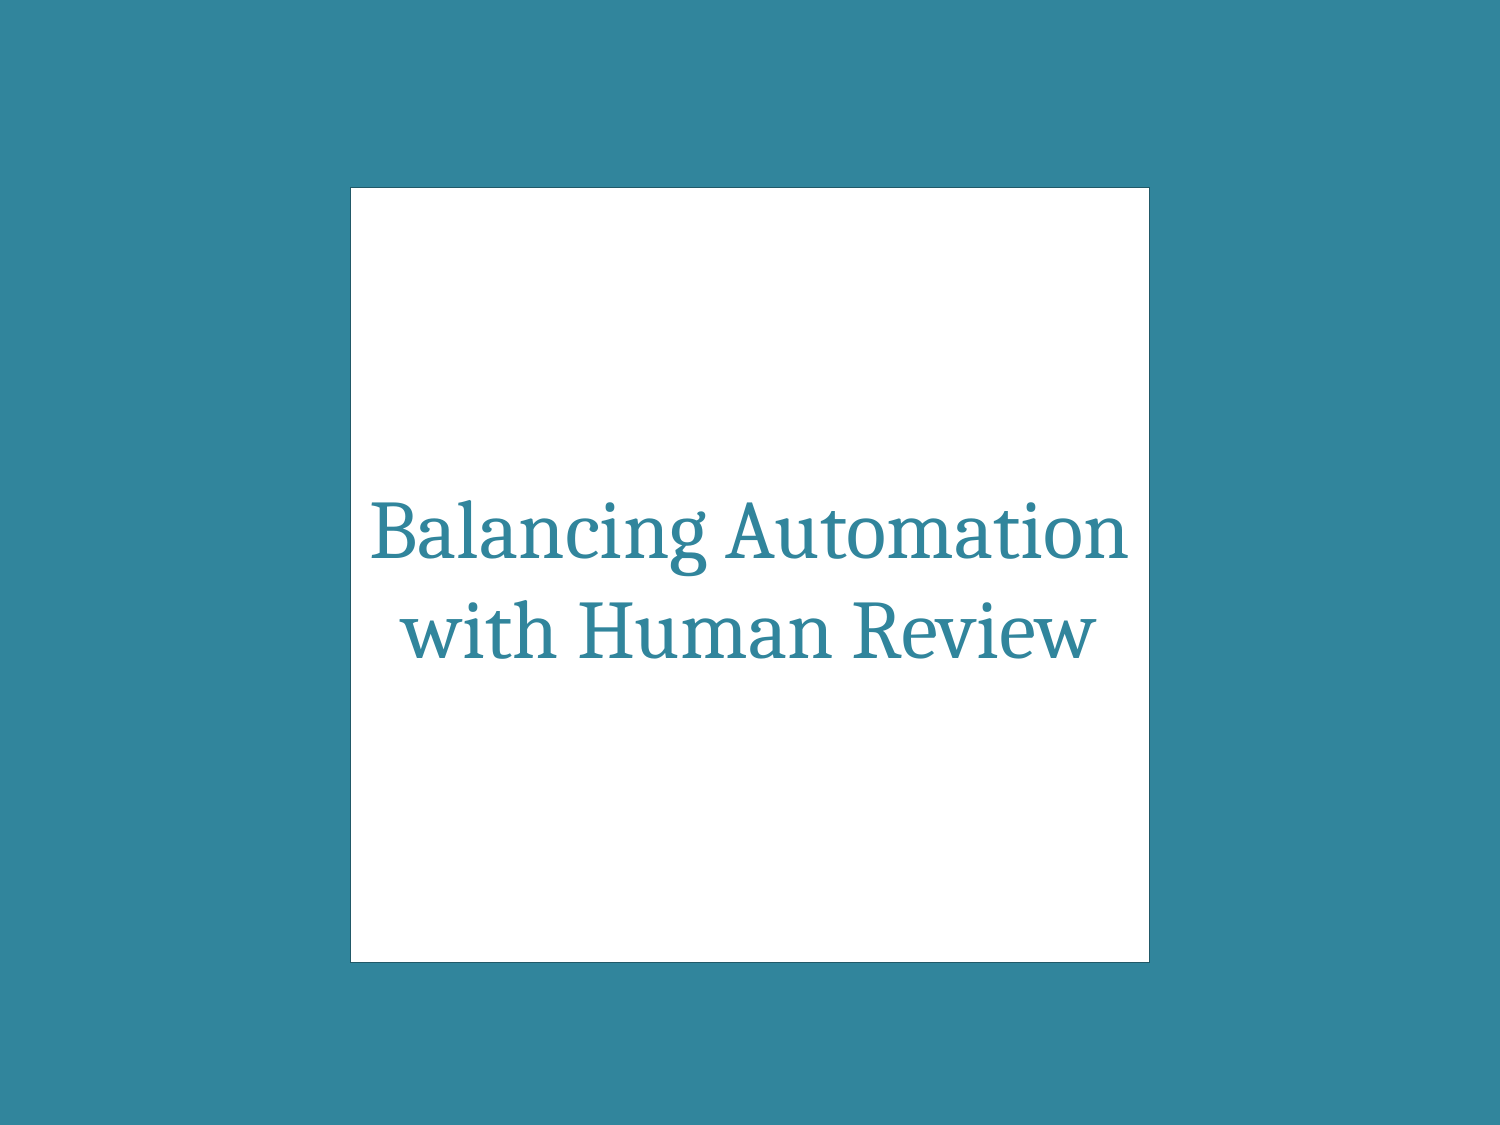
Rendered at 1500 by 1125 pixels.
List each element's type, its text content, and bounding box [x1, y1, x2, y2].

list Balancing Automation with Human Review [350, 187, 1150, 963]
